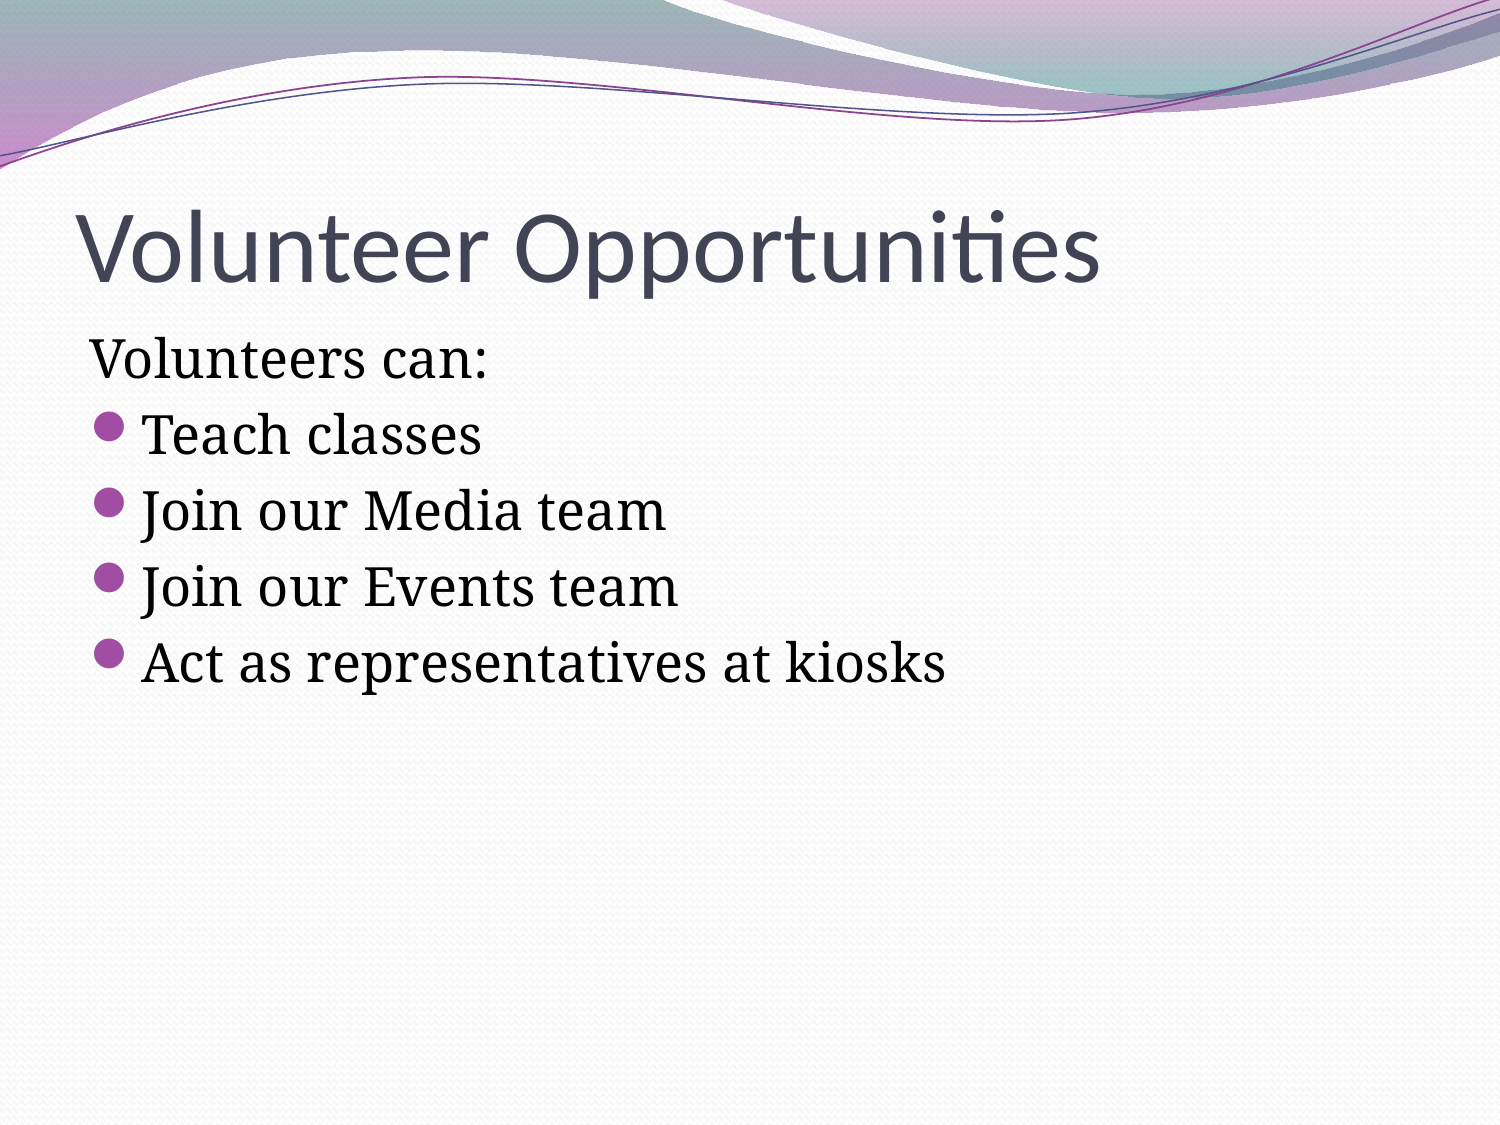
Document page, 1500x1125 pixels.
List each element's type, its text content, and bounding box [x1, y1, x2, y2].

list Volunteers can: Teach classes Join our Media team Join our Events team Act as representatives at kiosks [75, 317, 1425, 1038]
title Volunteer Opportunities [75, 115, 1425, 304]
